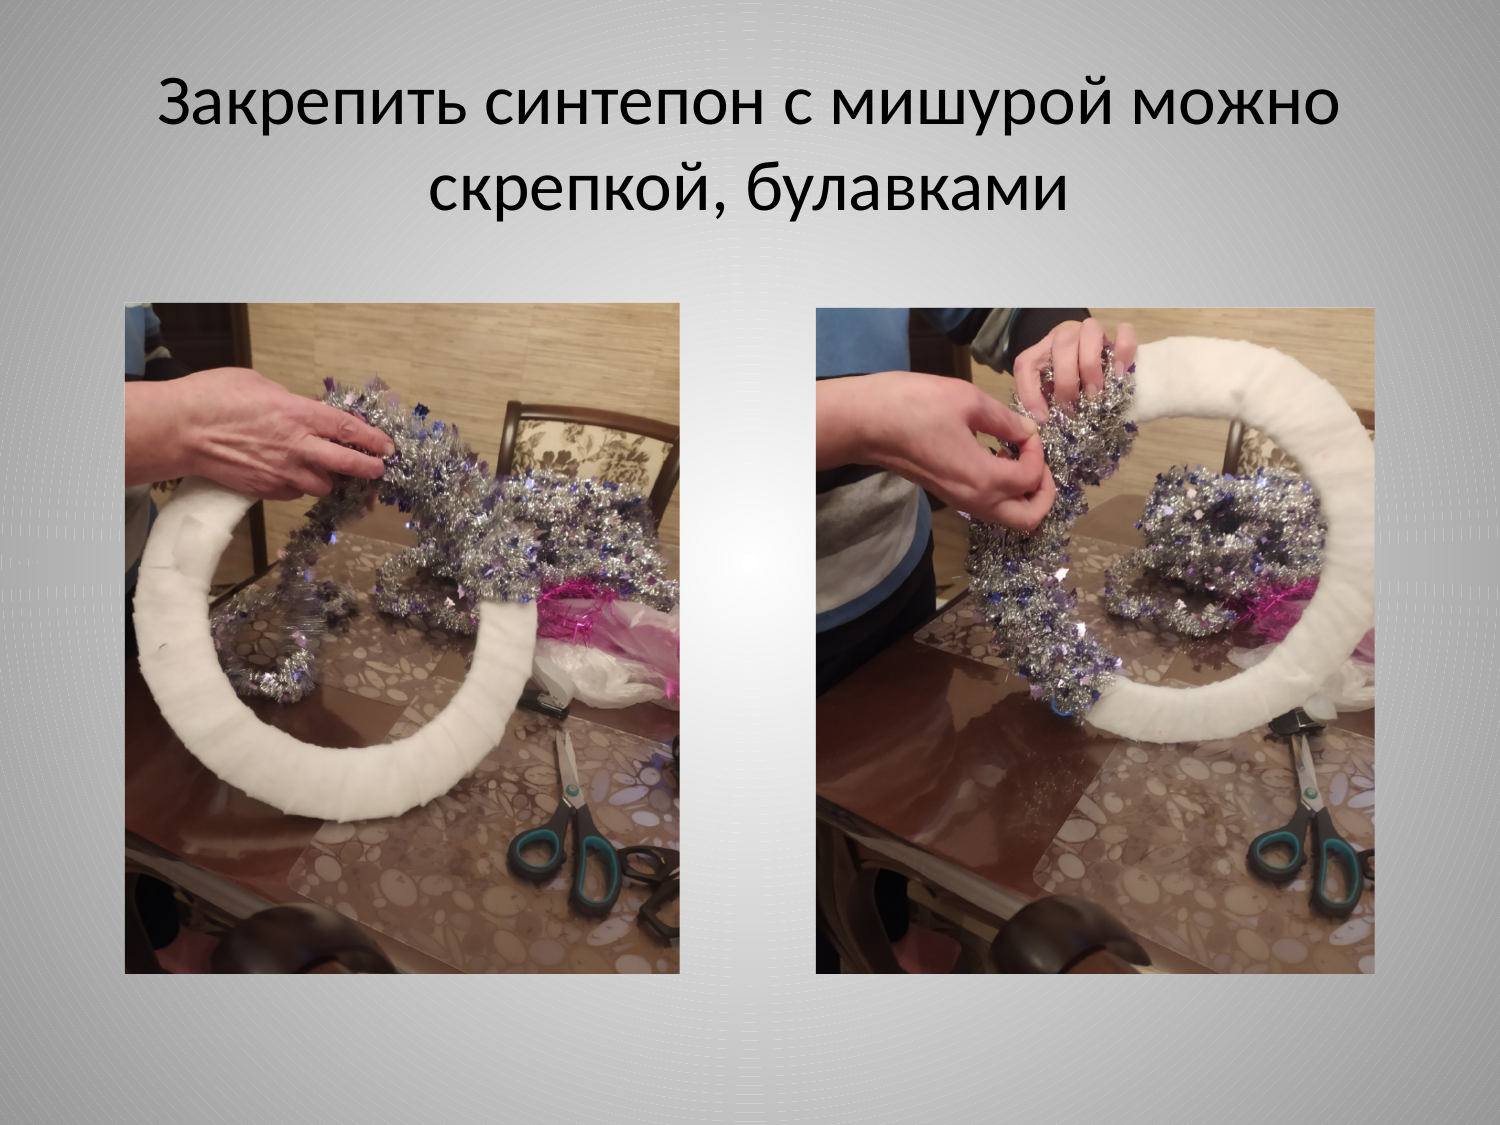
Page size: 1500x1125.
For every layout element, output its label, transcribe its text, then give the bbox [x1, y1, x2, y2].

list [66, 359, 738, 916]
picture [762, 308, 1428, 974]
picture [125, 916, 680, 974]
title Закрепить синтепон с мишурой можно скрепкой, булавками [75, 45, 1425, 233]
picture [125, 303, 680, 359]
